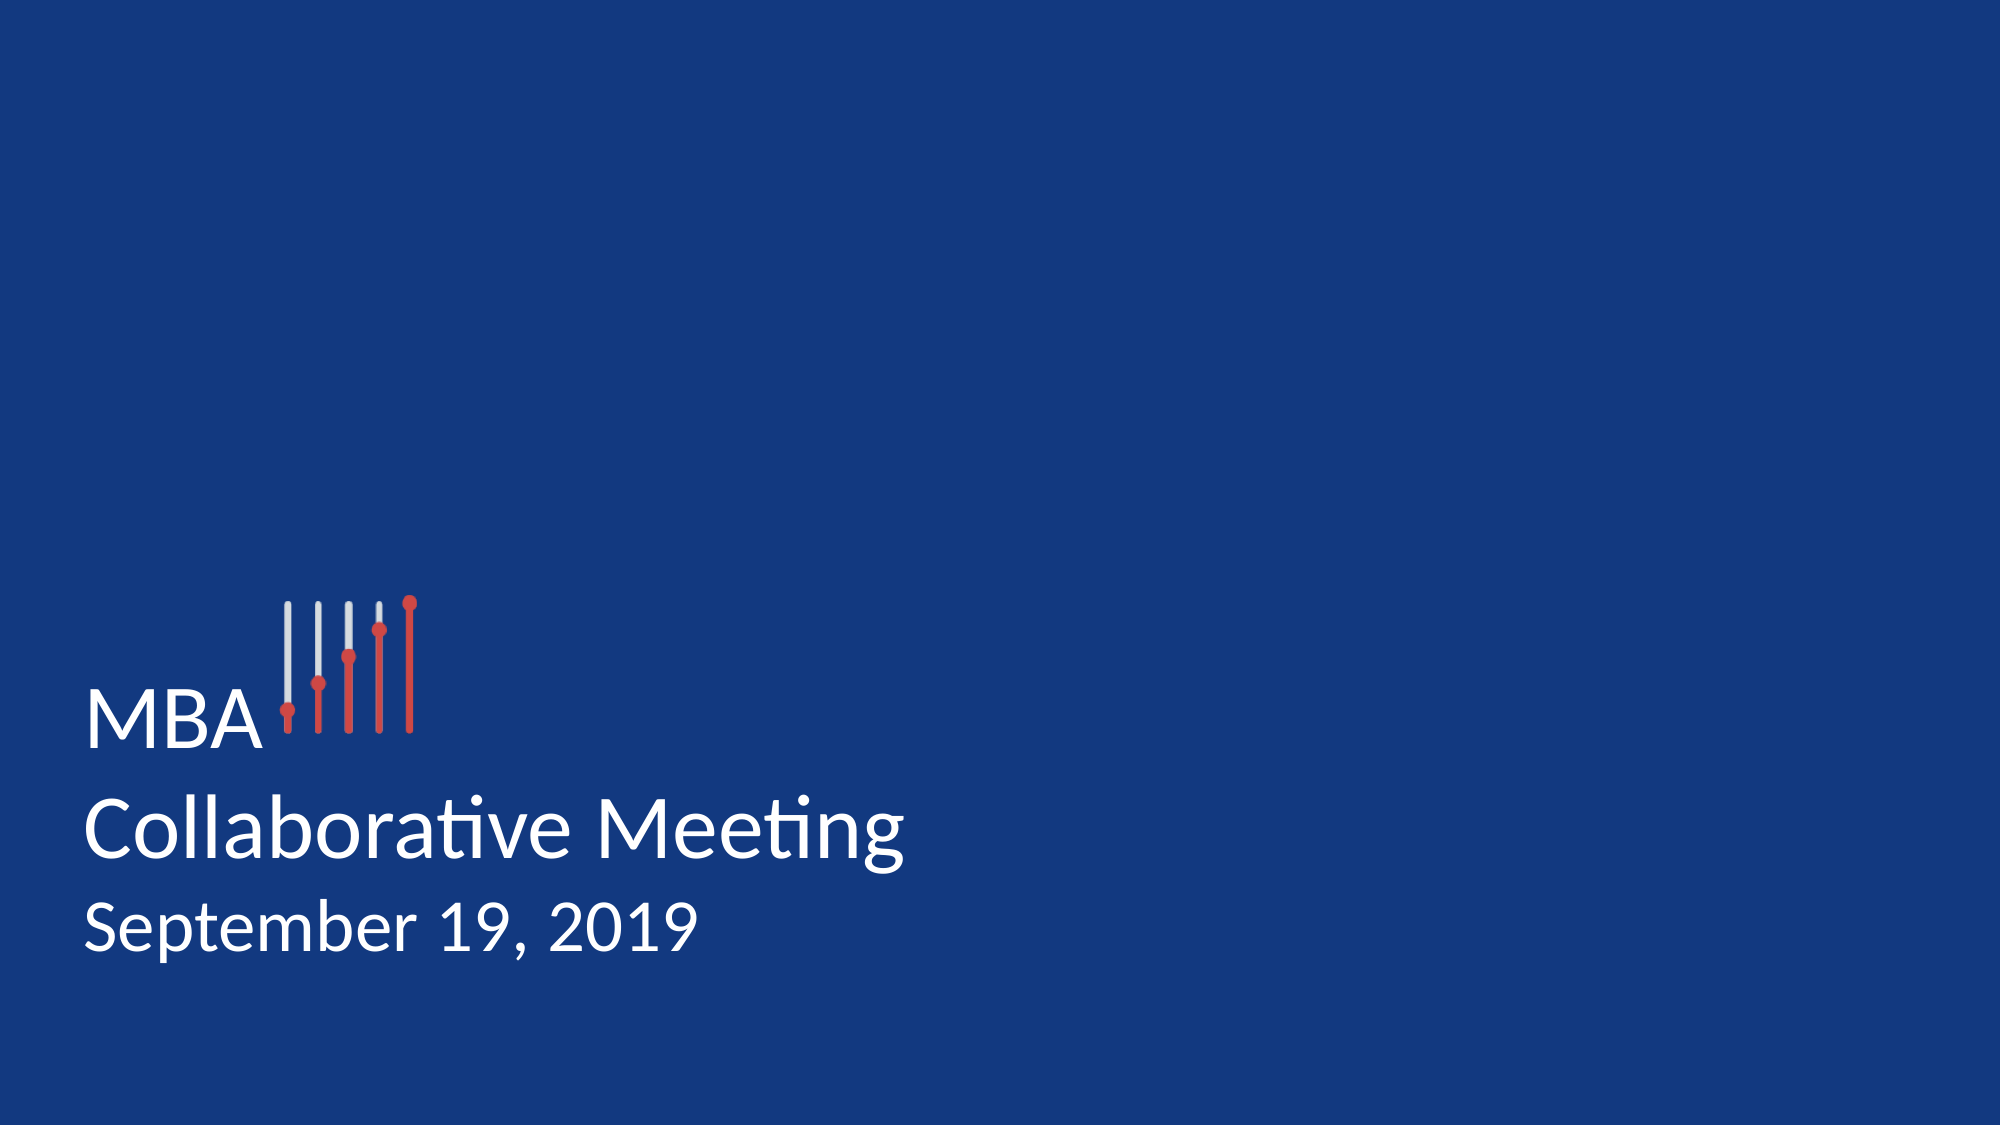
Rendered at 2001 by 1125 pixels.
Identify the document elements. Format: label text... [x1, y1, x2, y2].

picture [279, 595, 417, 734]
text_box MBA Collaborative Meeting September 19, 2019 [68, 649, 1458, 978]
